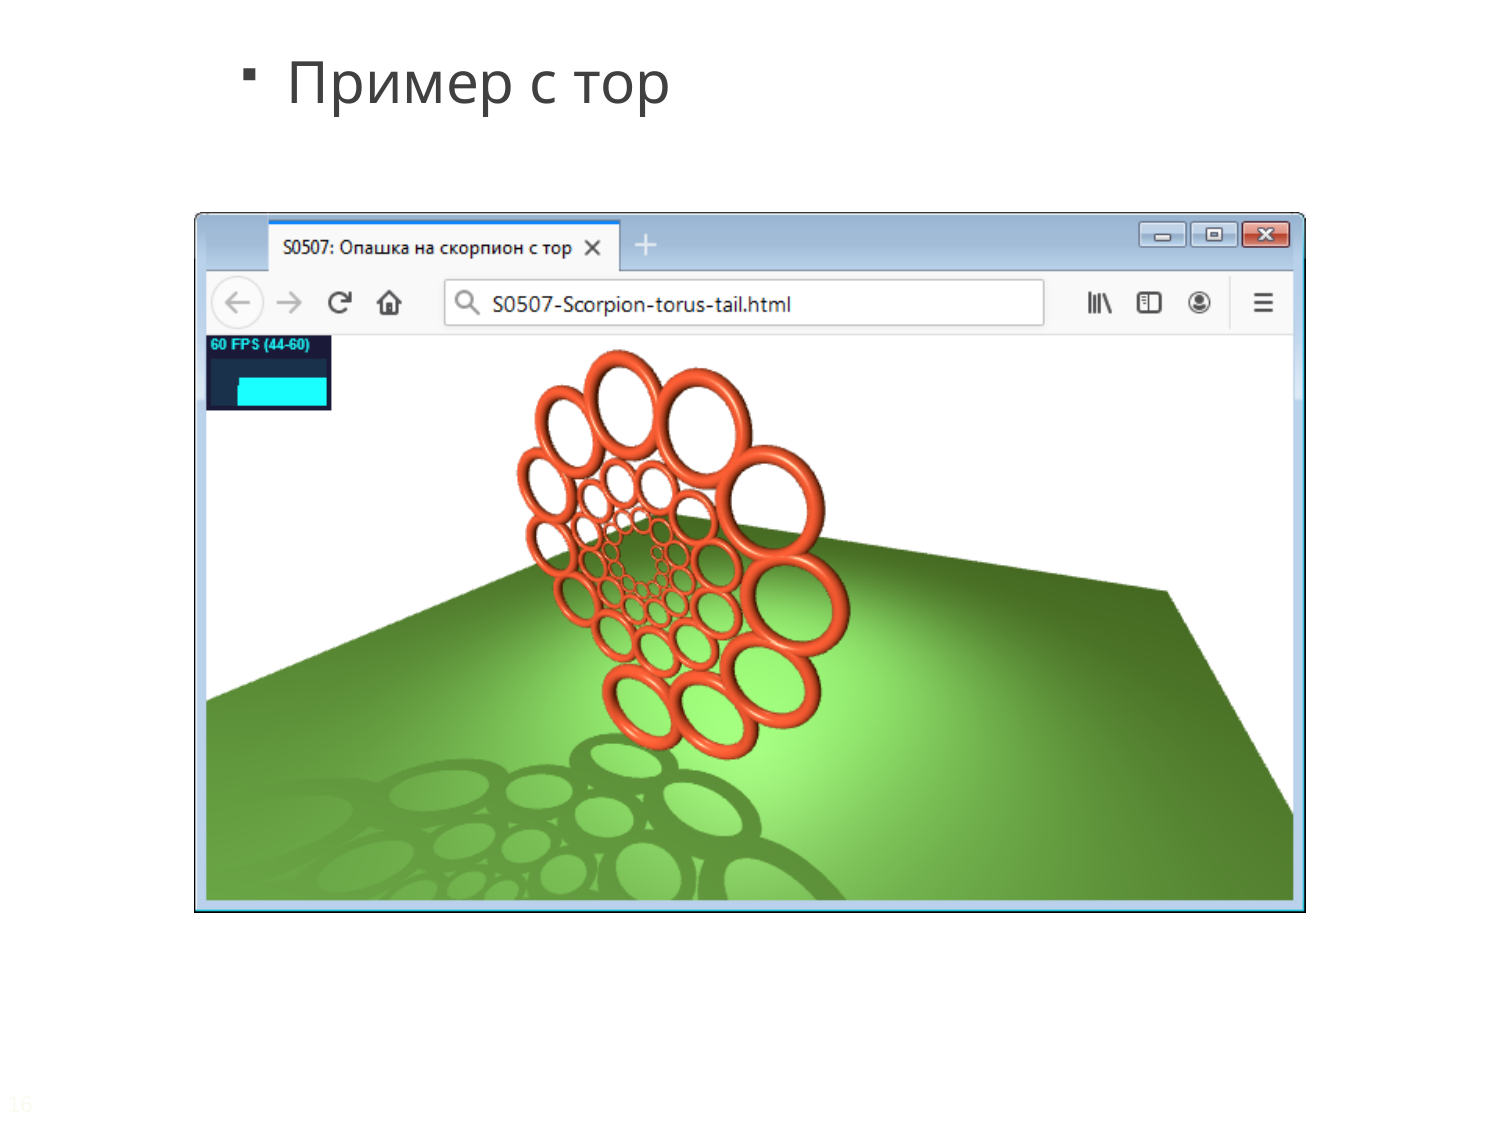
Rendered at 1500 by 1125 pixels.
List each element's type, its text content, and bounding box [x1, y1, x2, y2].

picture [194, 212, 1306, 913]
list Пример с тор [150, 37, 1488, 1113]
